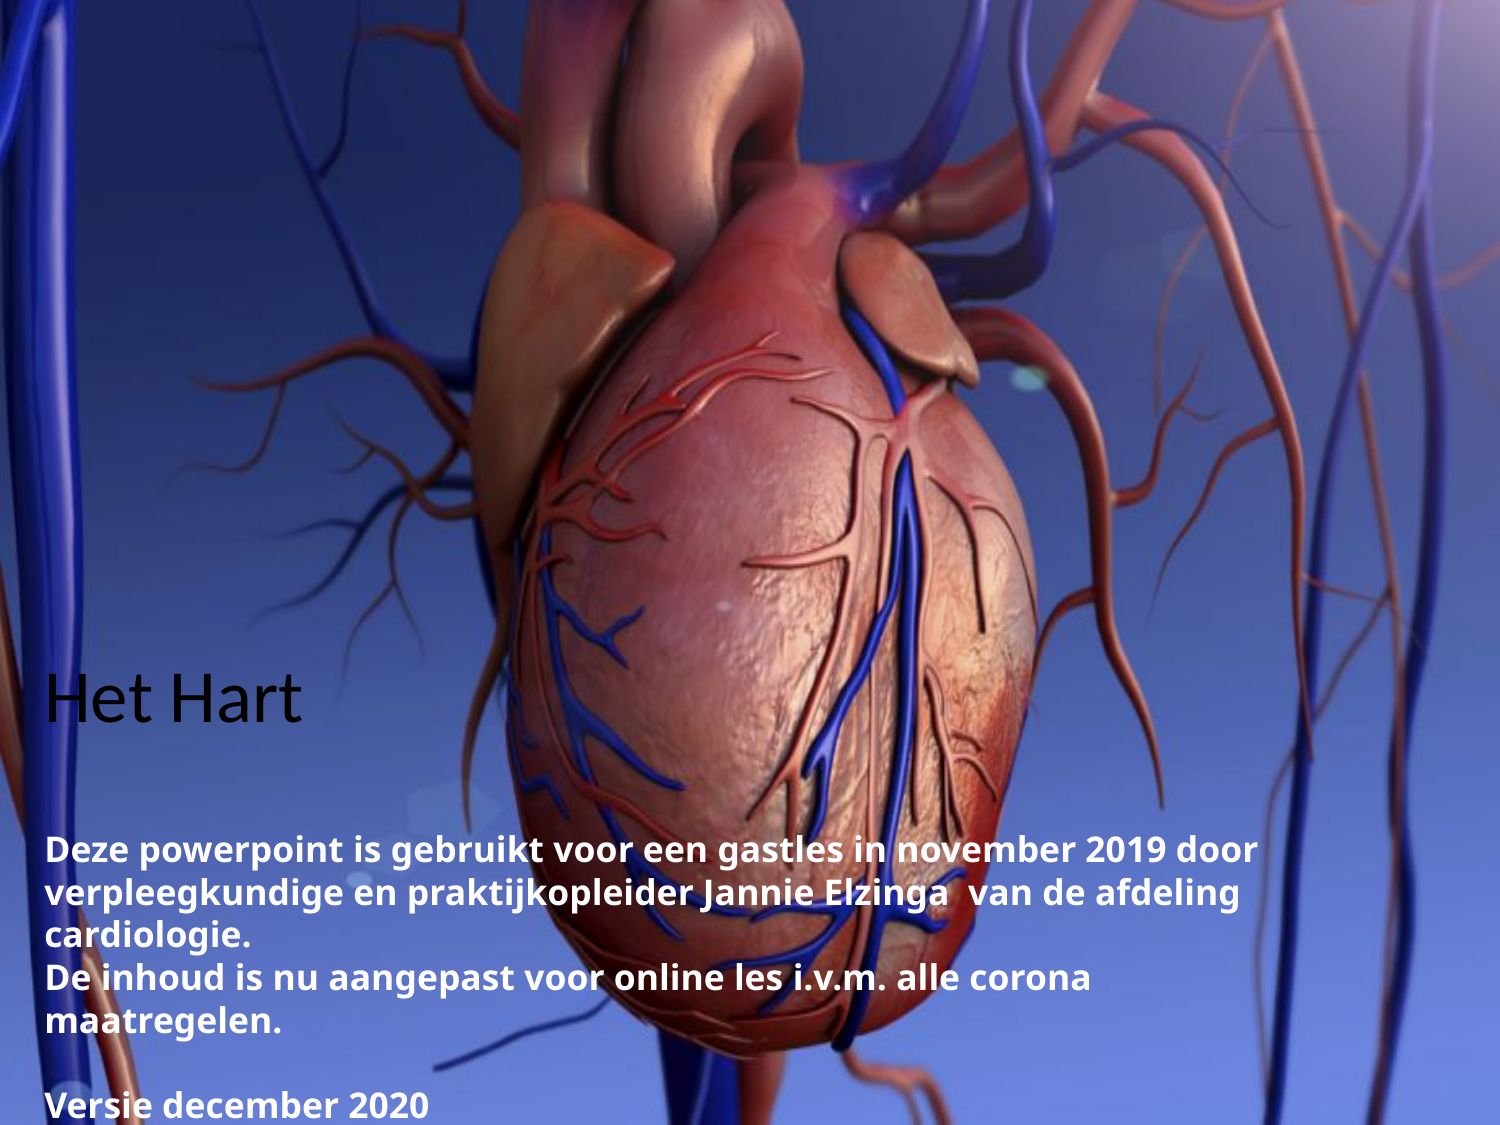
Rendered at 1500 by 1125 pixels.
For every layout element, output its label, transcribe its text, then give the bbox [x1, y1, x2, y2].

picture [0, 0, 1500, 1125]
title Het Hart Deze powerpoint is gebruikt voor een gastles in november 2019 door verpleegkundige en praktijkopleider Jannie Elzinga van de afdeling cardiologie. De inhoud is nu aangepast voor online les i.v.m. alle corona maatregelen. Versie december 2020 [29, 574, 1305, 1125]
